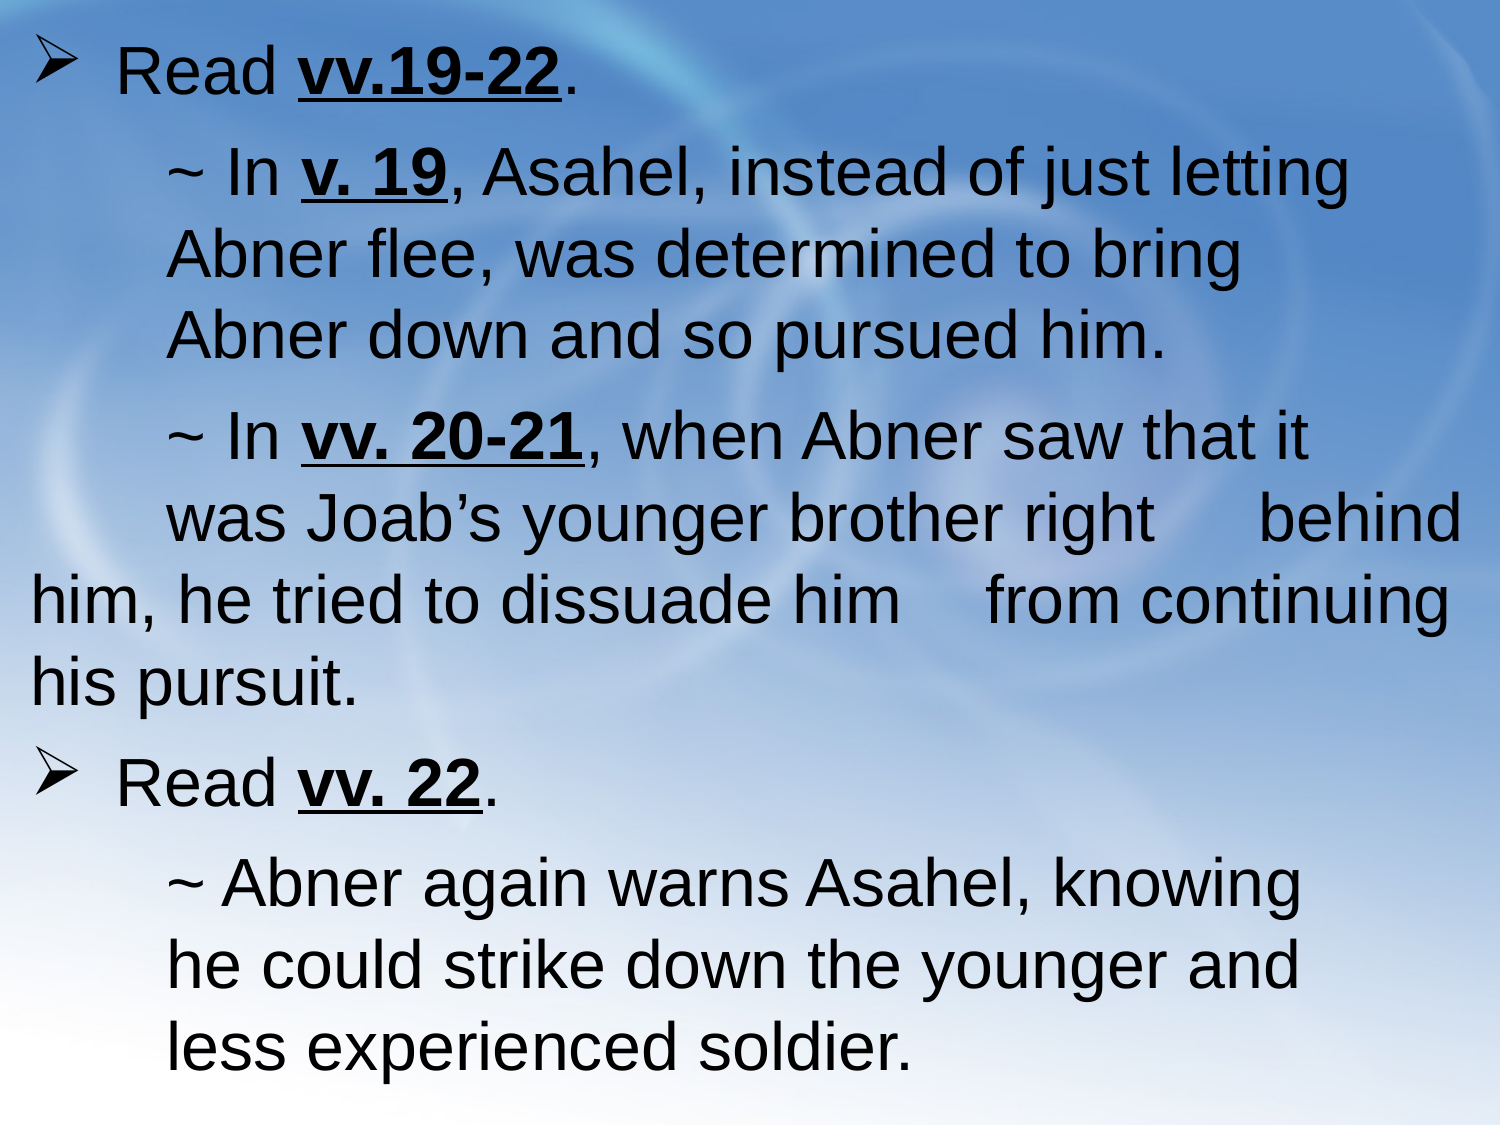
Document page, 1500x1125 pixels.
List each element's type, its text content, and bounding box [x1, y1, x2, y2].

picture [0, 0, 1500, 1125]
subtitle Read vv.19-22. ~ In v. 19, Asahel, instead of just letting Abner flee, was determined to bring Abner down and so pursued him. ~ In vv. 20-21, when Abner saw that it was Joab’s younger brother right behind him, he tried to dissuade him from continuing his pursuit. Read vv. 22. ~ Abner again warns Asahel, knowing he could strike down the younger and less experienced soldier. [15, 18, 1482, 1107]
